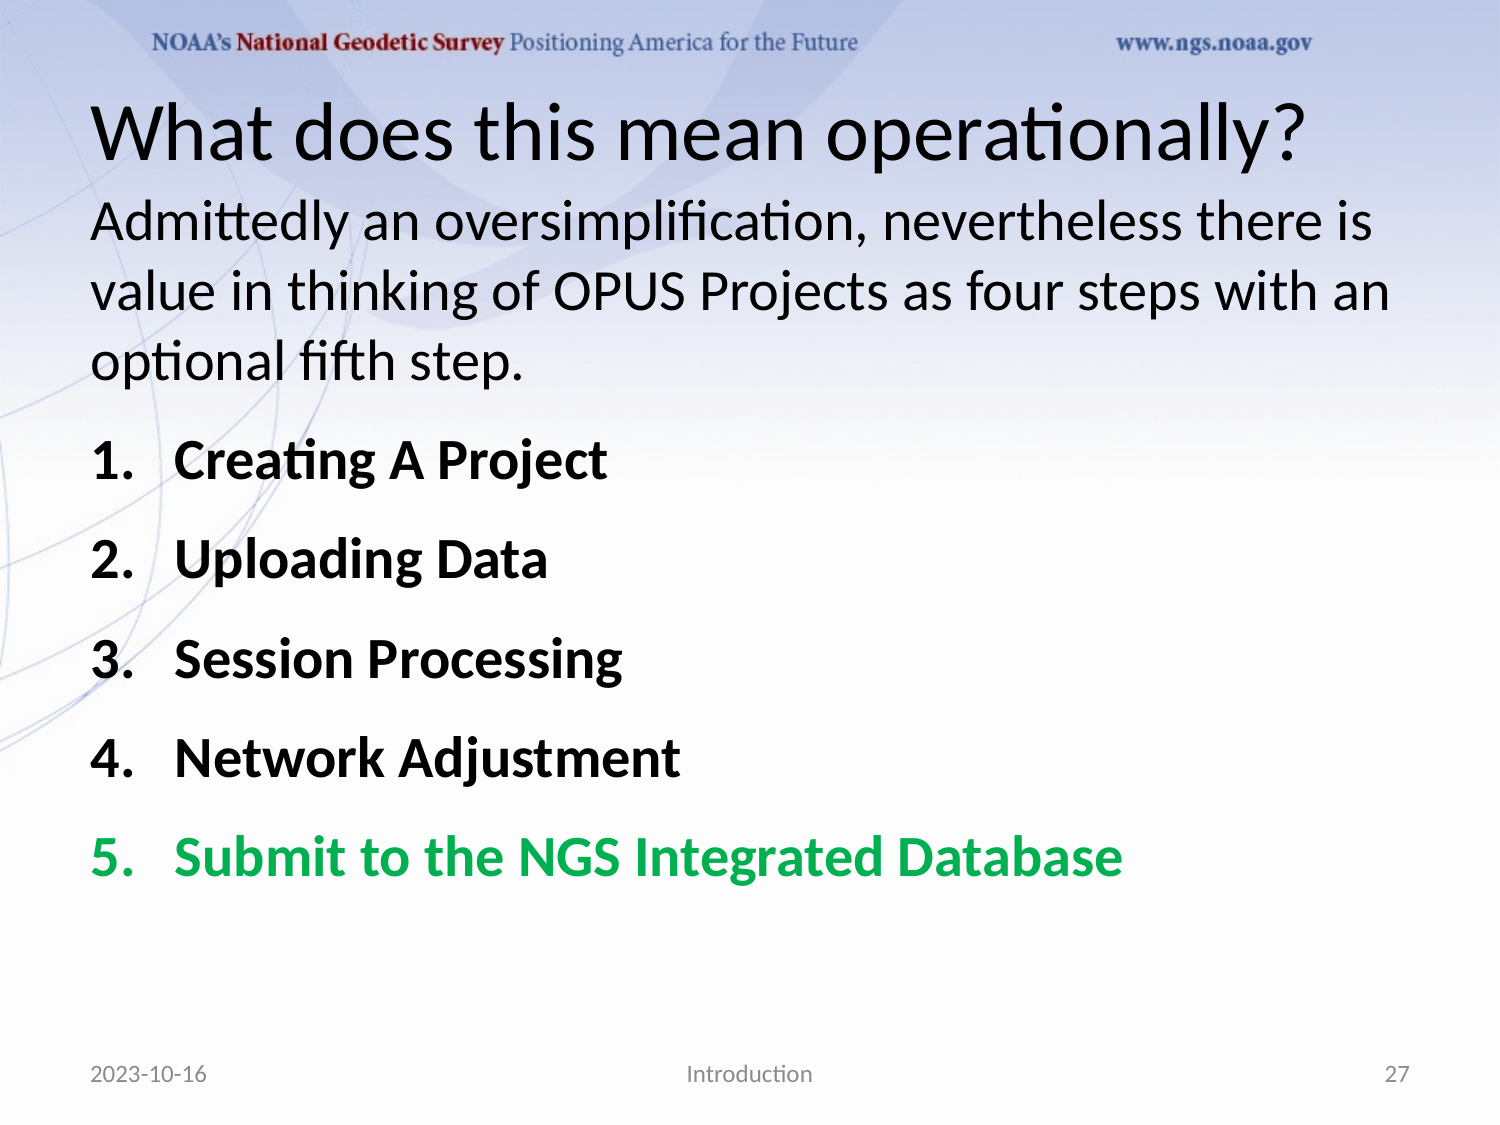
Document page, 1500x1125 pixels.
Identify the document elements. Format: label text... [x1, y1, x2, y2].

text_box Admittedly an oversimplification, nevertheless there is value in thinking of OPUS Projects as four steps with an optional fifth step. Creating A Project Uploading Data Session Processing Network Adjustment Submit to the NGS Integrated Database [75, 174, 1426, 986]
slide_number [75, 1042, 425, 1103]
title What does this mean operationally? [74, 74, 1426, 181]
slide_number 27 [1074, 1042, 1425, 1103]
picture [0, 0, 1500, 1125]
footer Introduction [512, 1042, 988, 1103]
